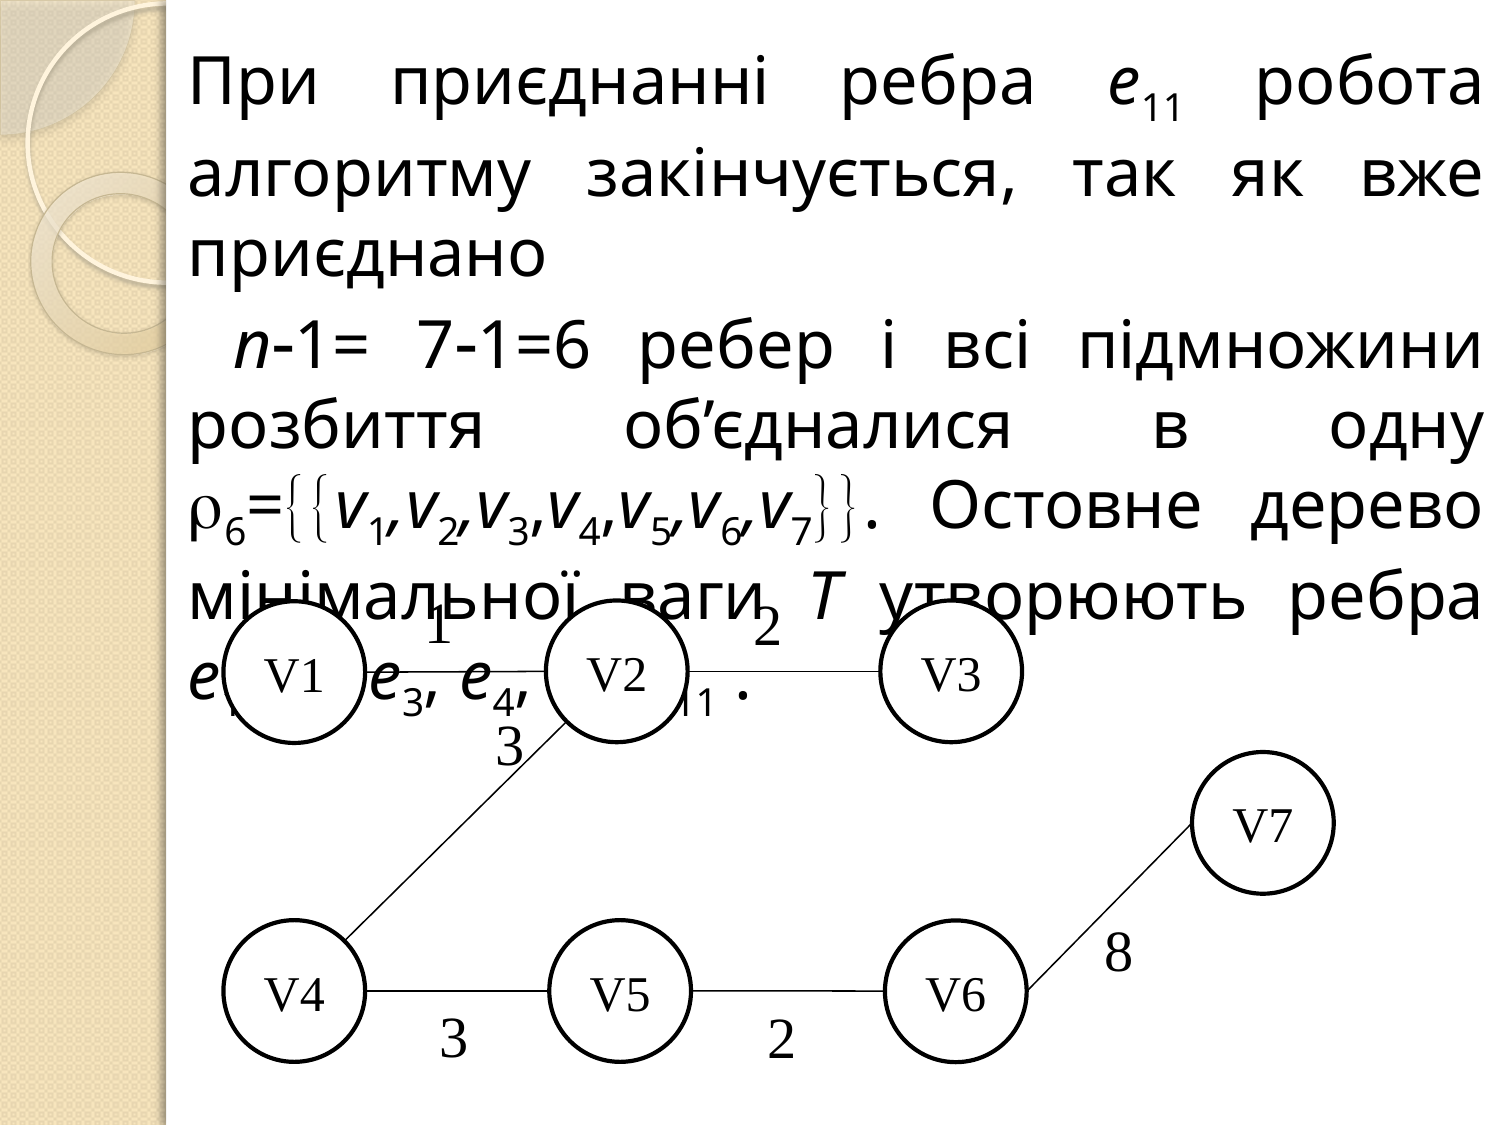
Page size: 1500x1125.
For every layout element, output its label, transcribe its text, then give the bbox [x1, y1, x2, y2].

list При приєднанні ребра е11 робота алгоритму закінчується, так як вже приєднано n1= 71=6 ребер і всі підмножини розбиття об’єдналися в одну 6=v1,v2,v3,v4,v5,v6,v7. Остовне дерево мінімальної ваги Т утворюють ребра e1, е2, е3, е4, е5, е11 . [159, 76, 1500, 551]
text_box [223, 577, 1334, 1080]
list При приєднанні ребра е11 робота алгоритму закінчується, так як вже приєднано n1= 71=6 ребер і всі підмножини розбиття об’єдналися в одну 6=v1,v2,v3,v4,v5,v6,v7. Остовне дерево мінімальної ваги Т утворюють ребра e1, е2, е3, е4, е5, е11 . [159, 30, 1500, 74]
